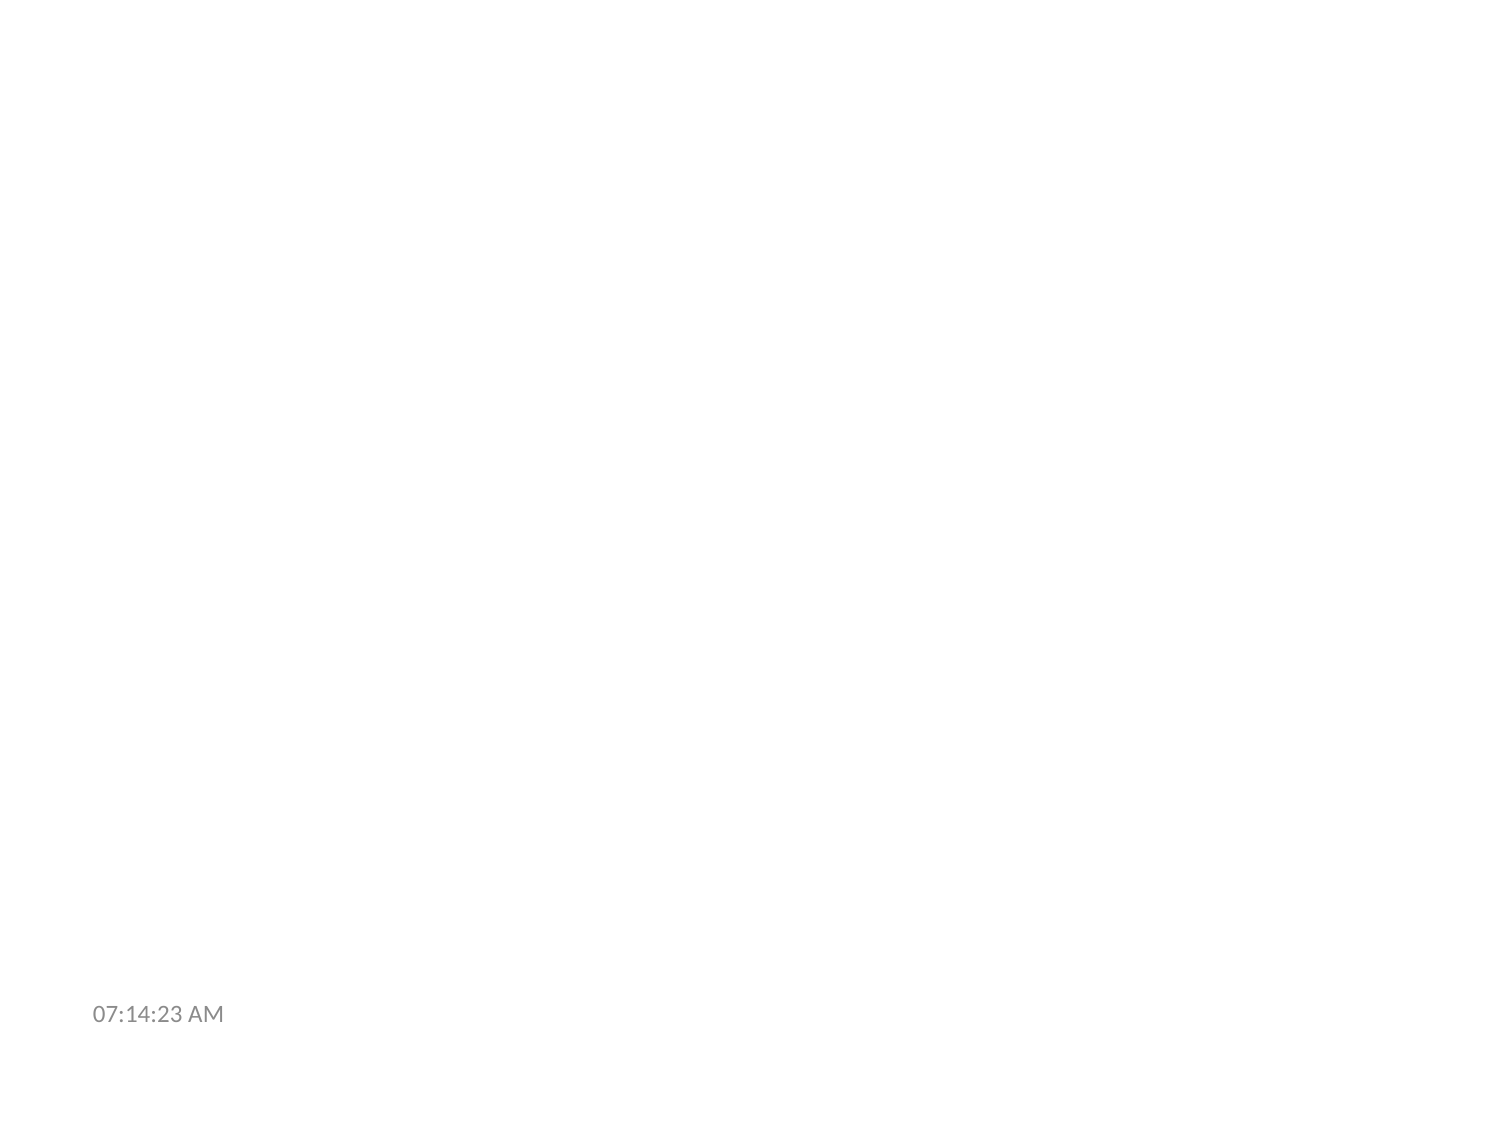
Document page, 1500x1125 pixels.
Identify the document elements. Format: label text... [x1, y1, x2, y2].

text_box 3:35:09 PM [77, 982, 428, 1043]
